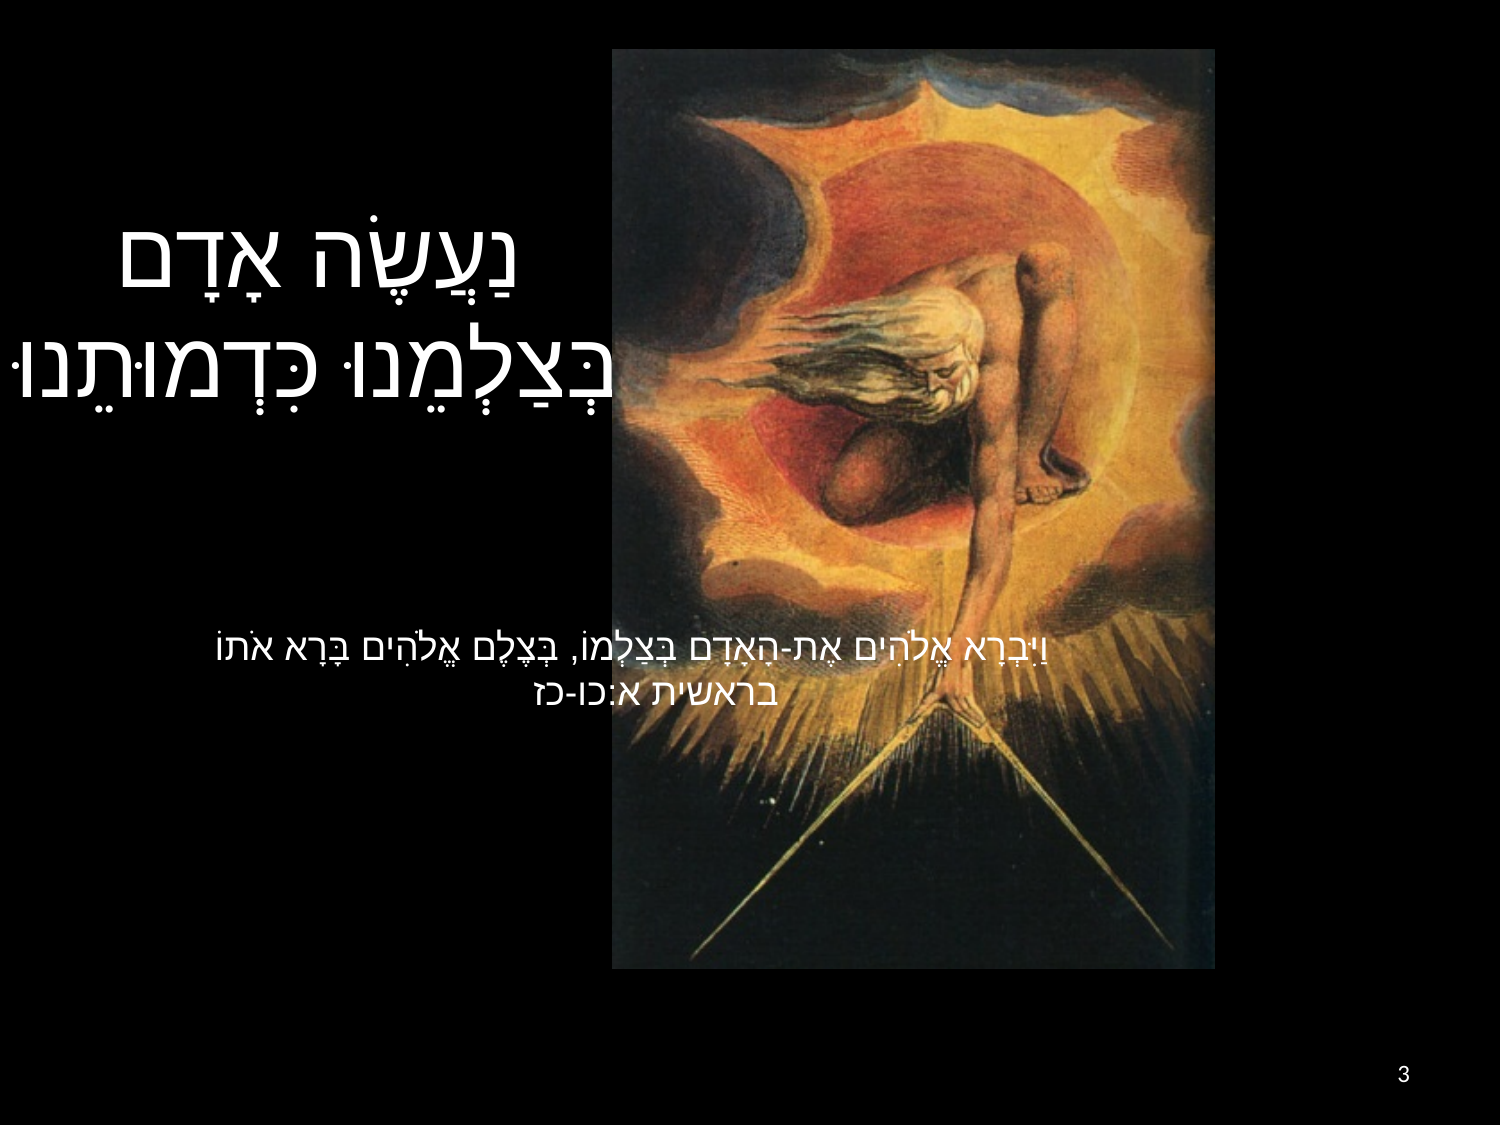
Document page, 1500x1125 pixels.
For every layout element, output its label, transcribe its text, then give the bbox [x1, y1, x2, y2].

slide_number 3 [1074, 1042, 1425, 1103]
text_box וַיִּבְרָא אֱלֹהִים אֶת-הָאָדָם בְּצַלְמוֹ, בְּצֶלֶם אֱלֹהִים בָּרָא אֹתוֹ בראשית א:כו-כז [199, 615, 607, 721]
picture [612, 49, 1215, 969]
title נַעֲשֶׂה אָדָם בְּצַלְמֵנוּ כִּדְמוּתֵנוּ [0, 137, 607, 476]
